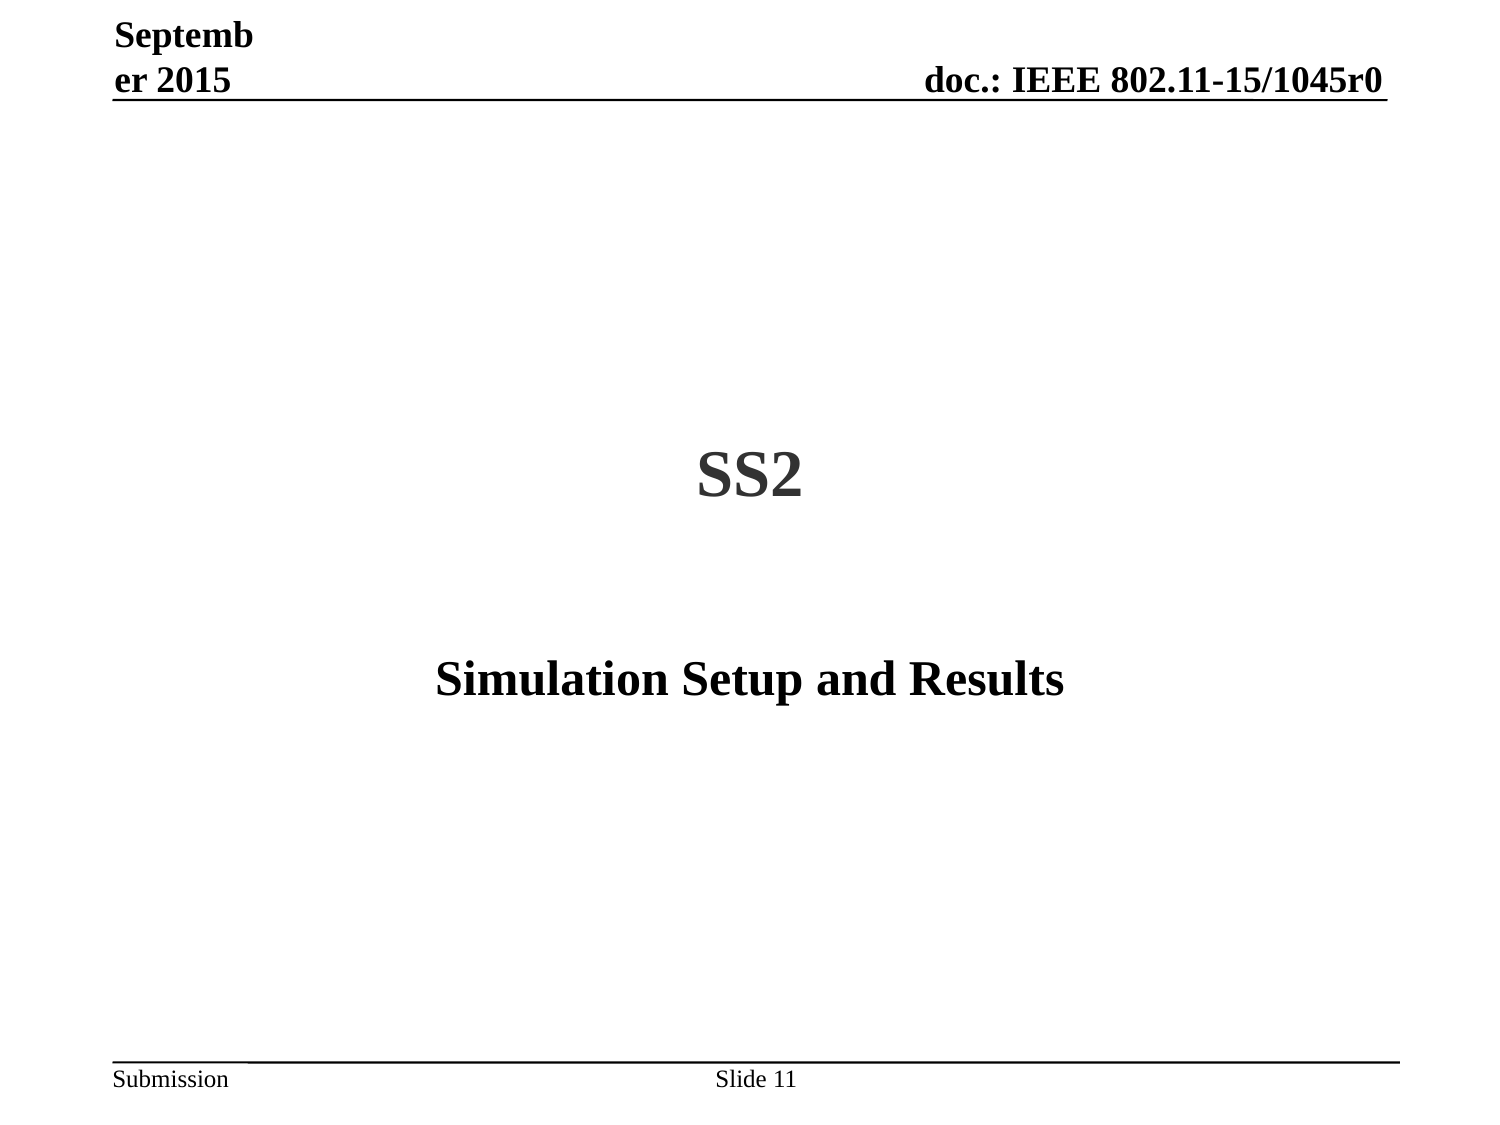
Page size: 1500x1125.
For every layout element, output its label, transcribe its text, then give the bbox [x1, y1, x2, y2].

slide_number Slide 11 [712, 1061, 800, 1093]
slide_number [114, 54, 270, 101]
title SS2 [112, 349, 1388, 591]
subtitle Simulation Setup and Results [224, 637, 1276, 926]
